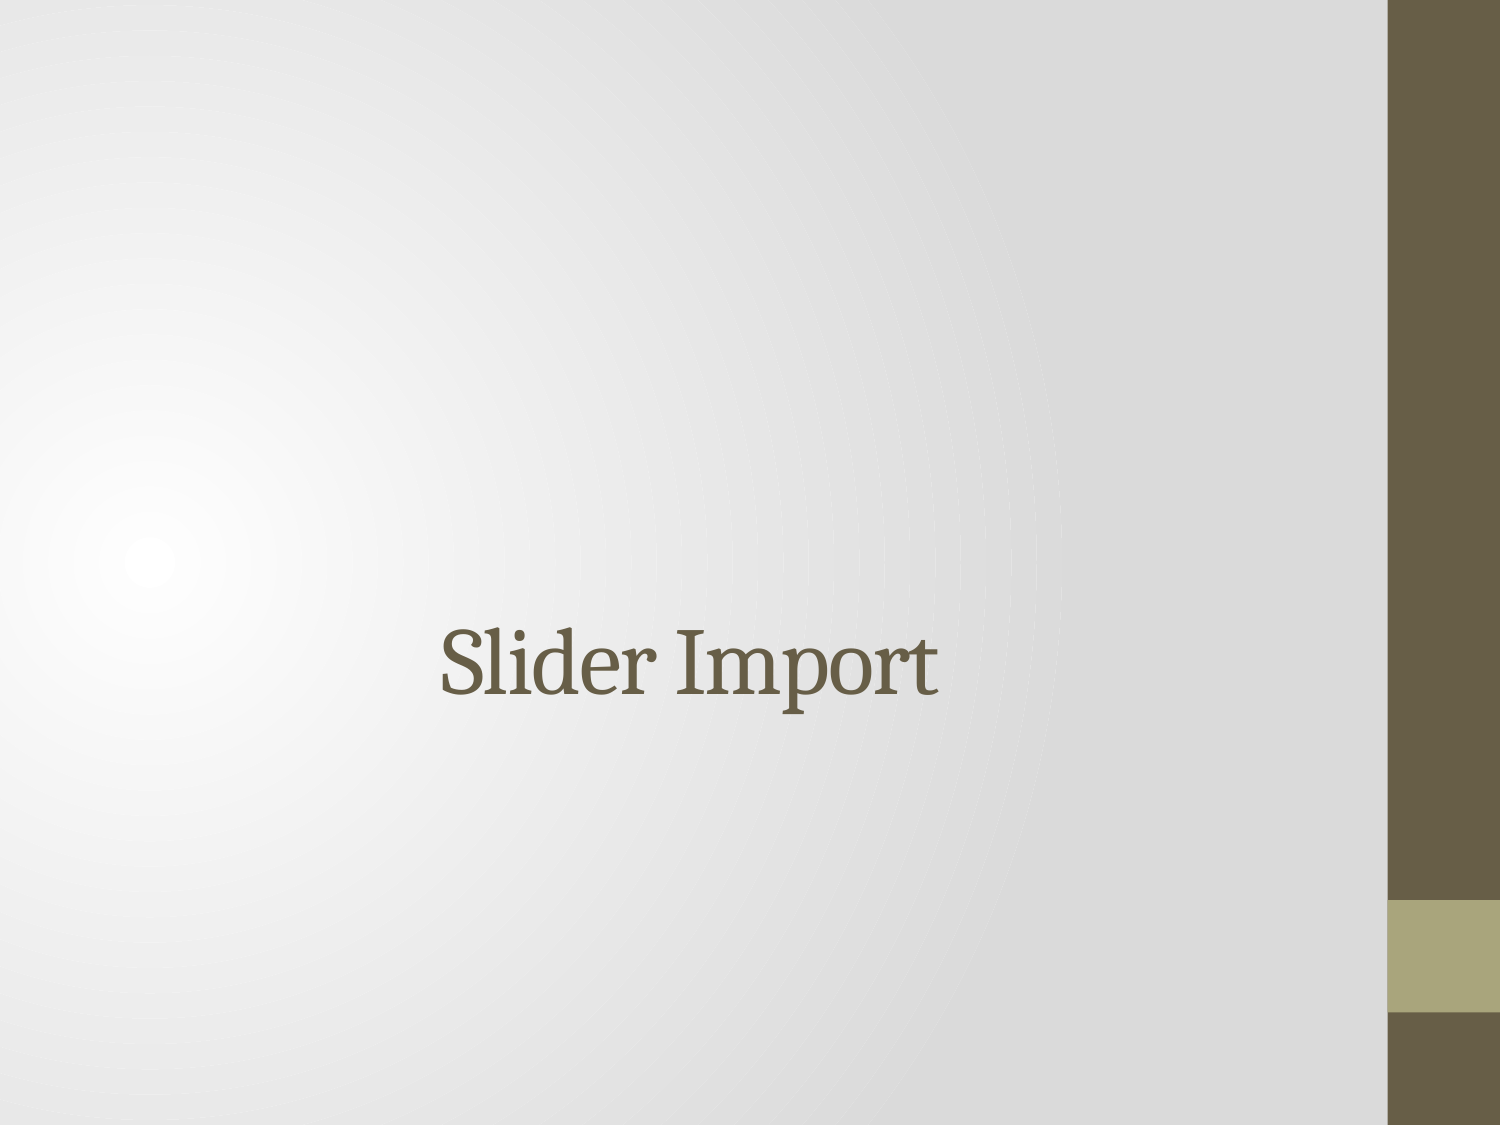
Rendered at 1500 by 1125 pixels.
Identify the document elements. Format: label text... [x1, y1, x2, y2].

title Slider Import [75, 562, 1325, 750]
